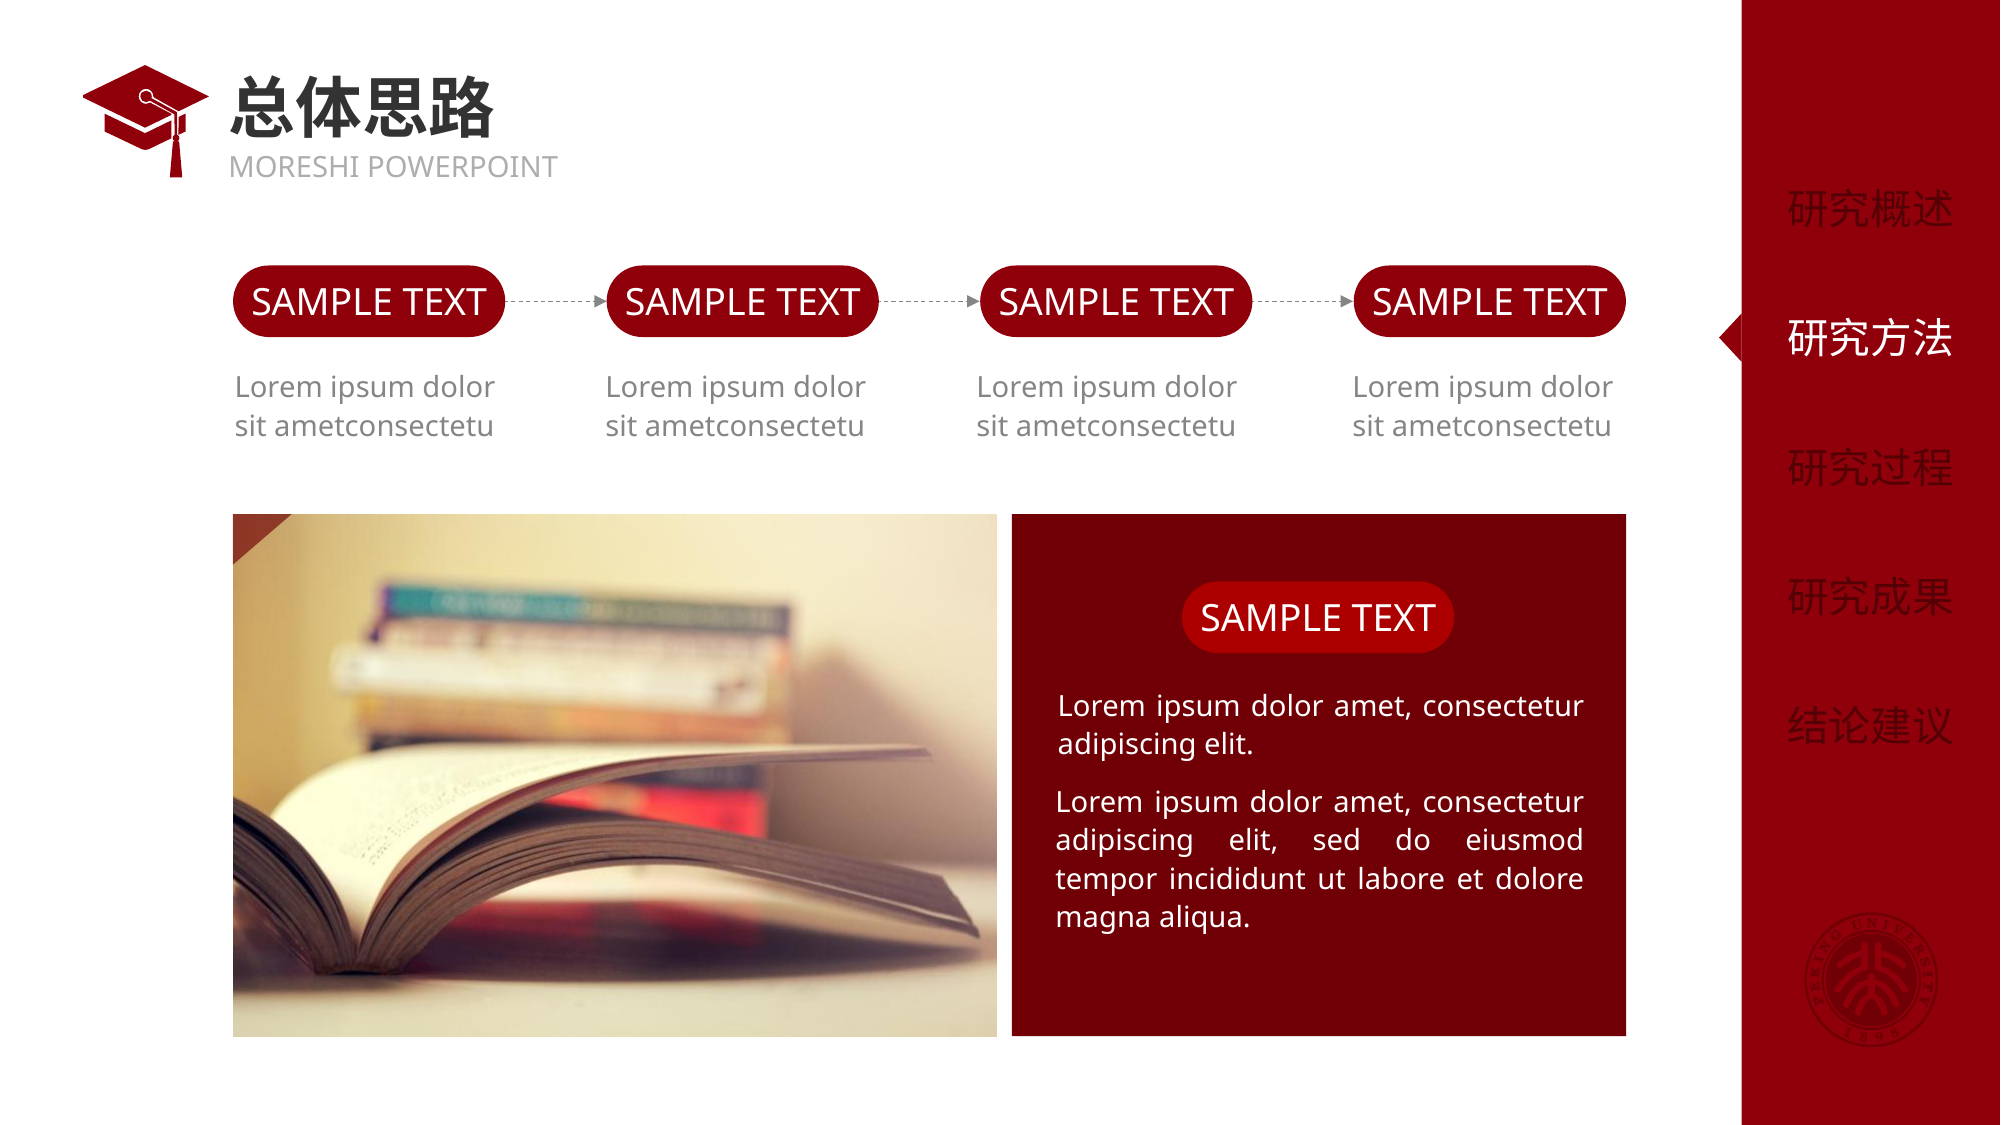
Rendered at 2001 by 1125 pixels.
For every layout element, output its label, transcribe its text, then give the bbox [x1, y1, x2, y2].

text_box Lorem ipsum dolor sit ametconsectetu [961, 357, 1266, 450]
text_box Lorem ipsum dolor sit ametconsectetu [590, 357, 895, 450]
text_box [1196, 647, 1441, 655]
picture [233, 514, 997, 1037]
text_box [1353, 265, 1626, 338]
text_box Lorem ipsum dolor sit ametconsectetu [1337, 357, 1642, 450]
text_box Lorem ipsum dolor amet, consectetur adipiscing elit, sed do eiusmod tempor incididunt ut labore et dolore magna aliqua. [1040, 772, 1600, 941]
text_box Lorem ipsum dolor amet, consectetur adipiscing elit. [1042, 675, 1600, 768]
text_box [1198, 580, 1438, 586]
picture [1804, 912, 1938, 1047]
text_box [1011, 513, 1627, 1037]
title 总体思路 [213, 55, 1077, 168]
text_box Lorem ipsum dolor sit ametconsectetu [219, 357, 524, 450]
text_box SAMPLE TEXT [1183, 586, 1453, 647]
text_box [232, 265, 506, 338]
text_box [980, 265, 1253, 338]
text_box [606, 265, 879, 338]
